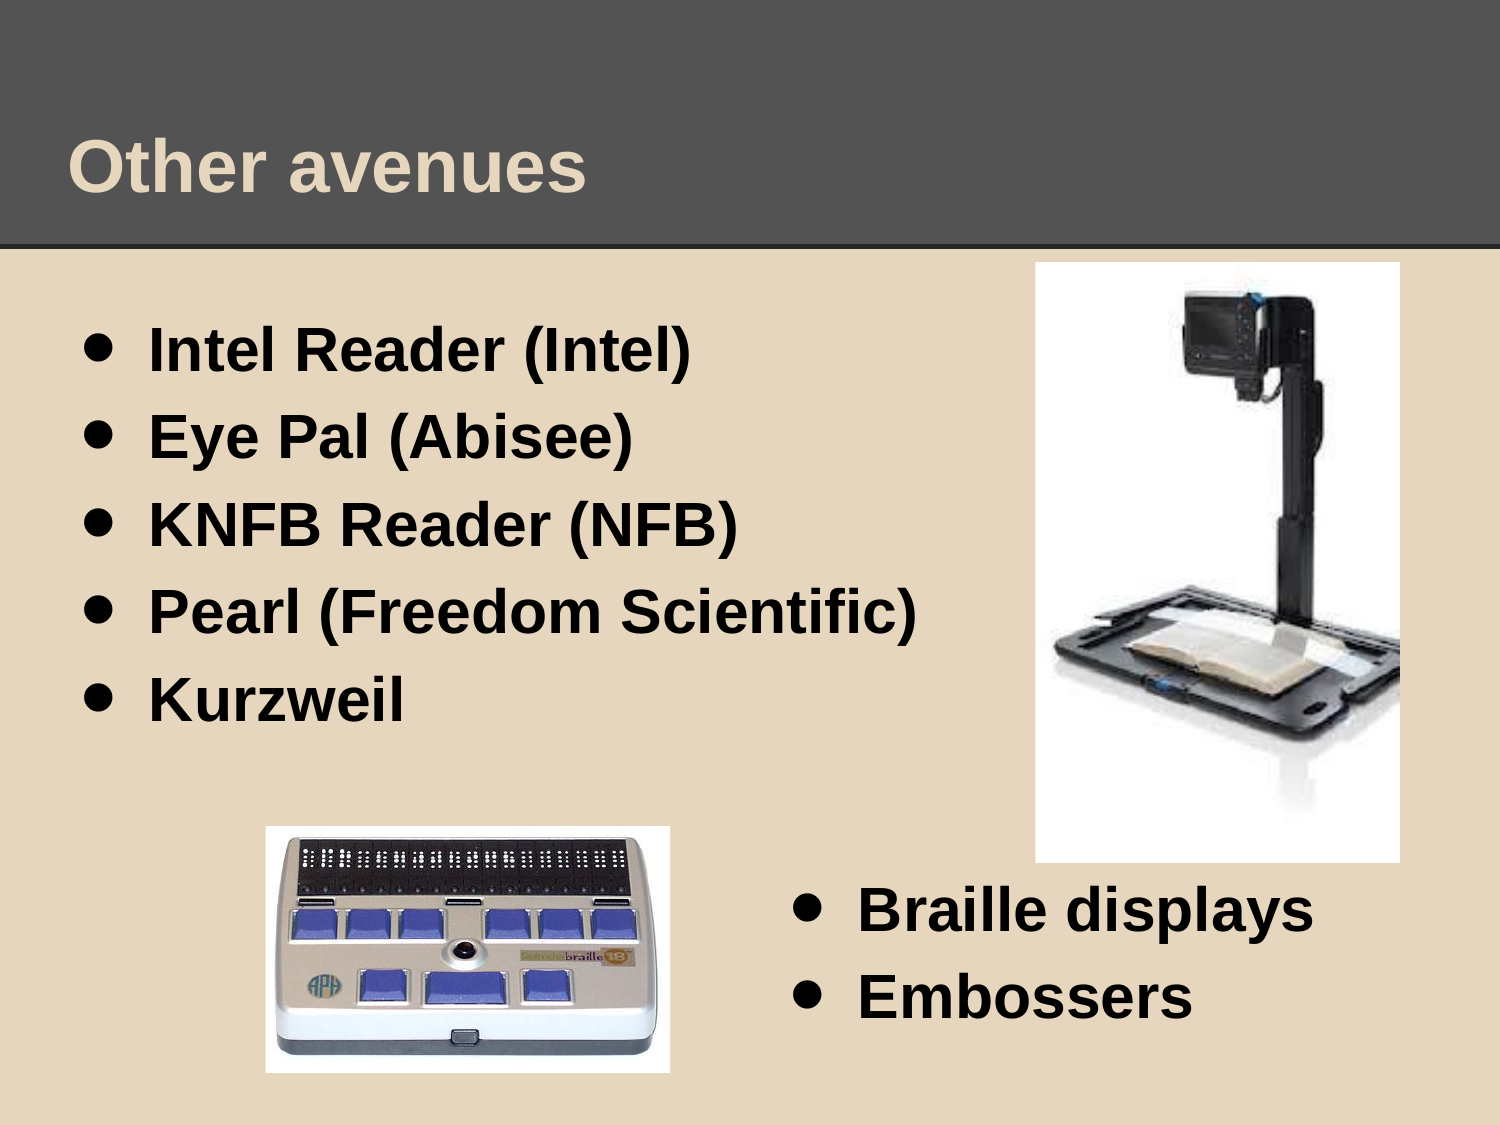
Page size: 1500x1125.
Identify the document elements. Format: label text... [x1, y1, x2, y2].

title Other avenues [15, 5, 897, 223]
list Intel Reader (Intel) Eye Pal (Abisee) KNFB Reader (NFB) Pearl (Freedom Scientific) Kurzweil [59, 293, 995, 962]
text_box Braille displays Embossers [767, 853, 1431, 1047]
text_box [1035, 262, 1400, 863]
text_box [265, 826, 671, 1073]
